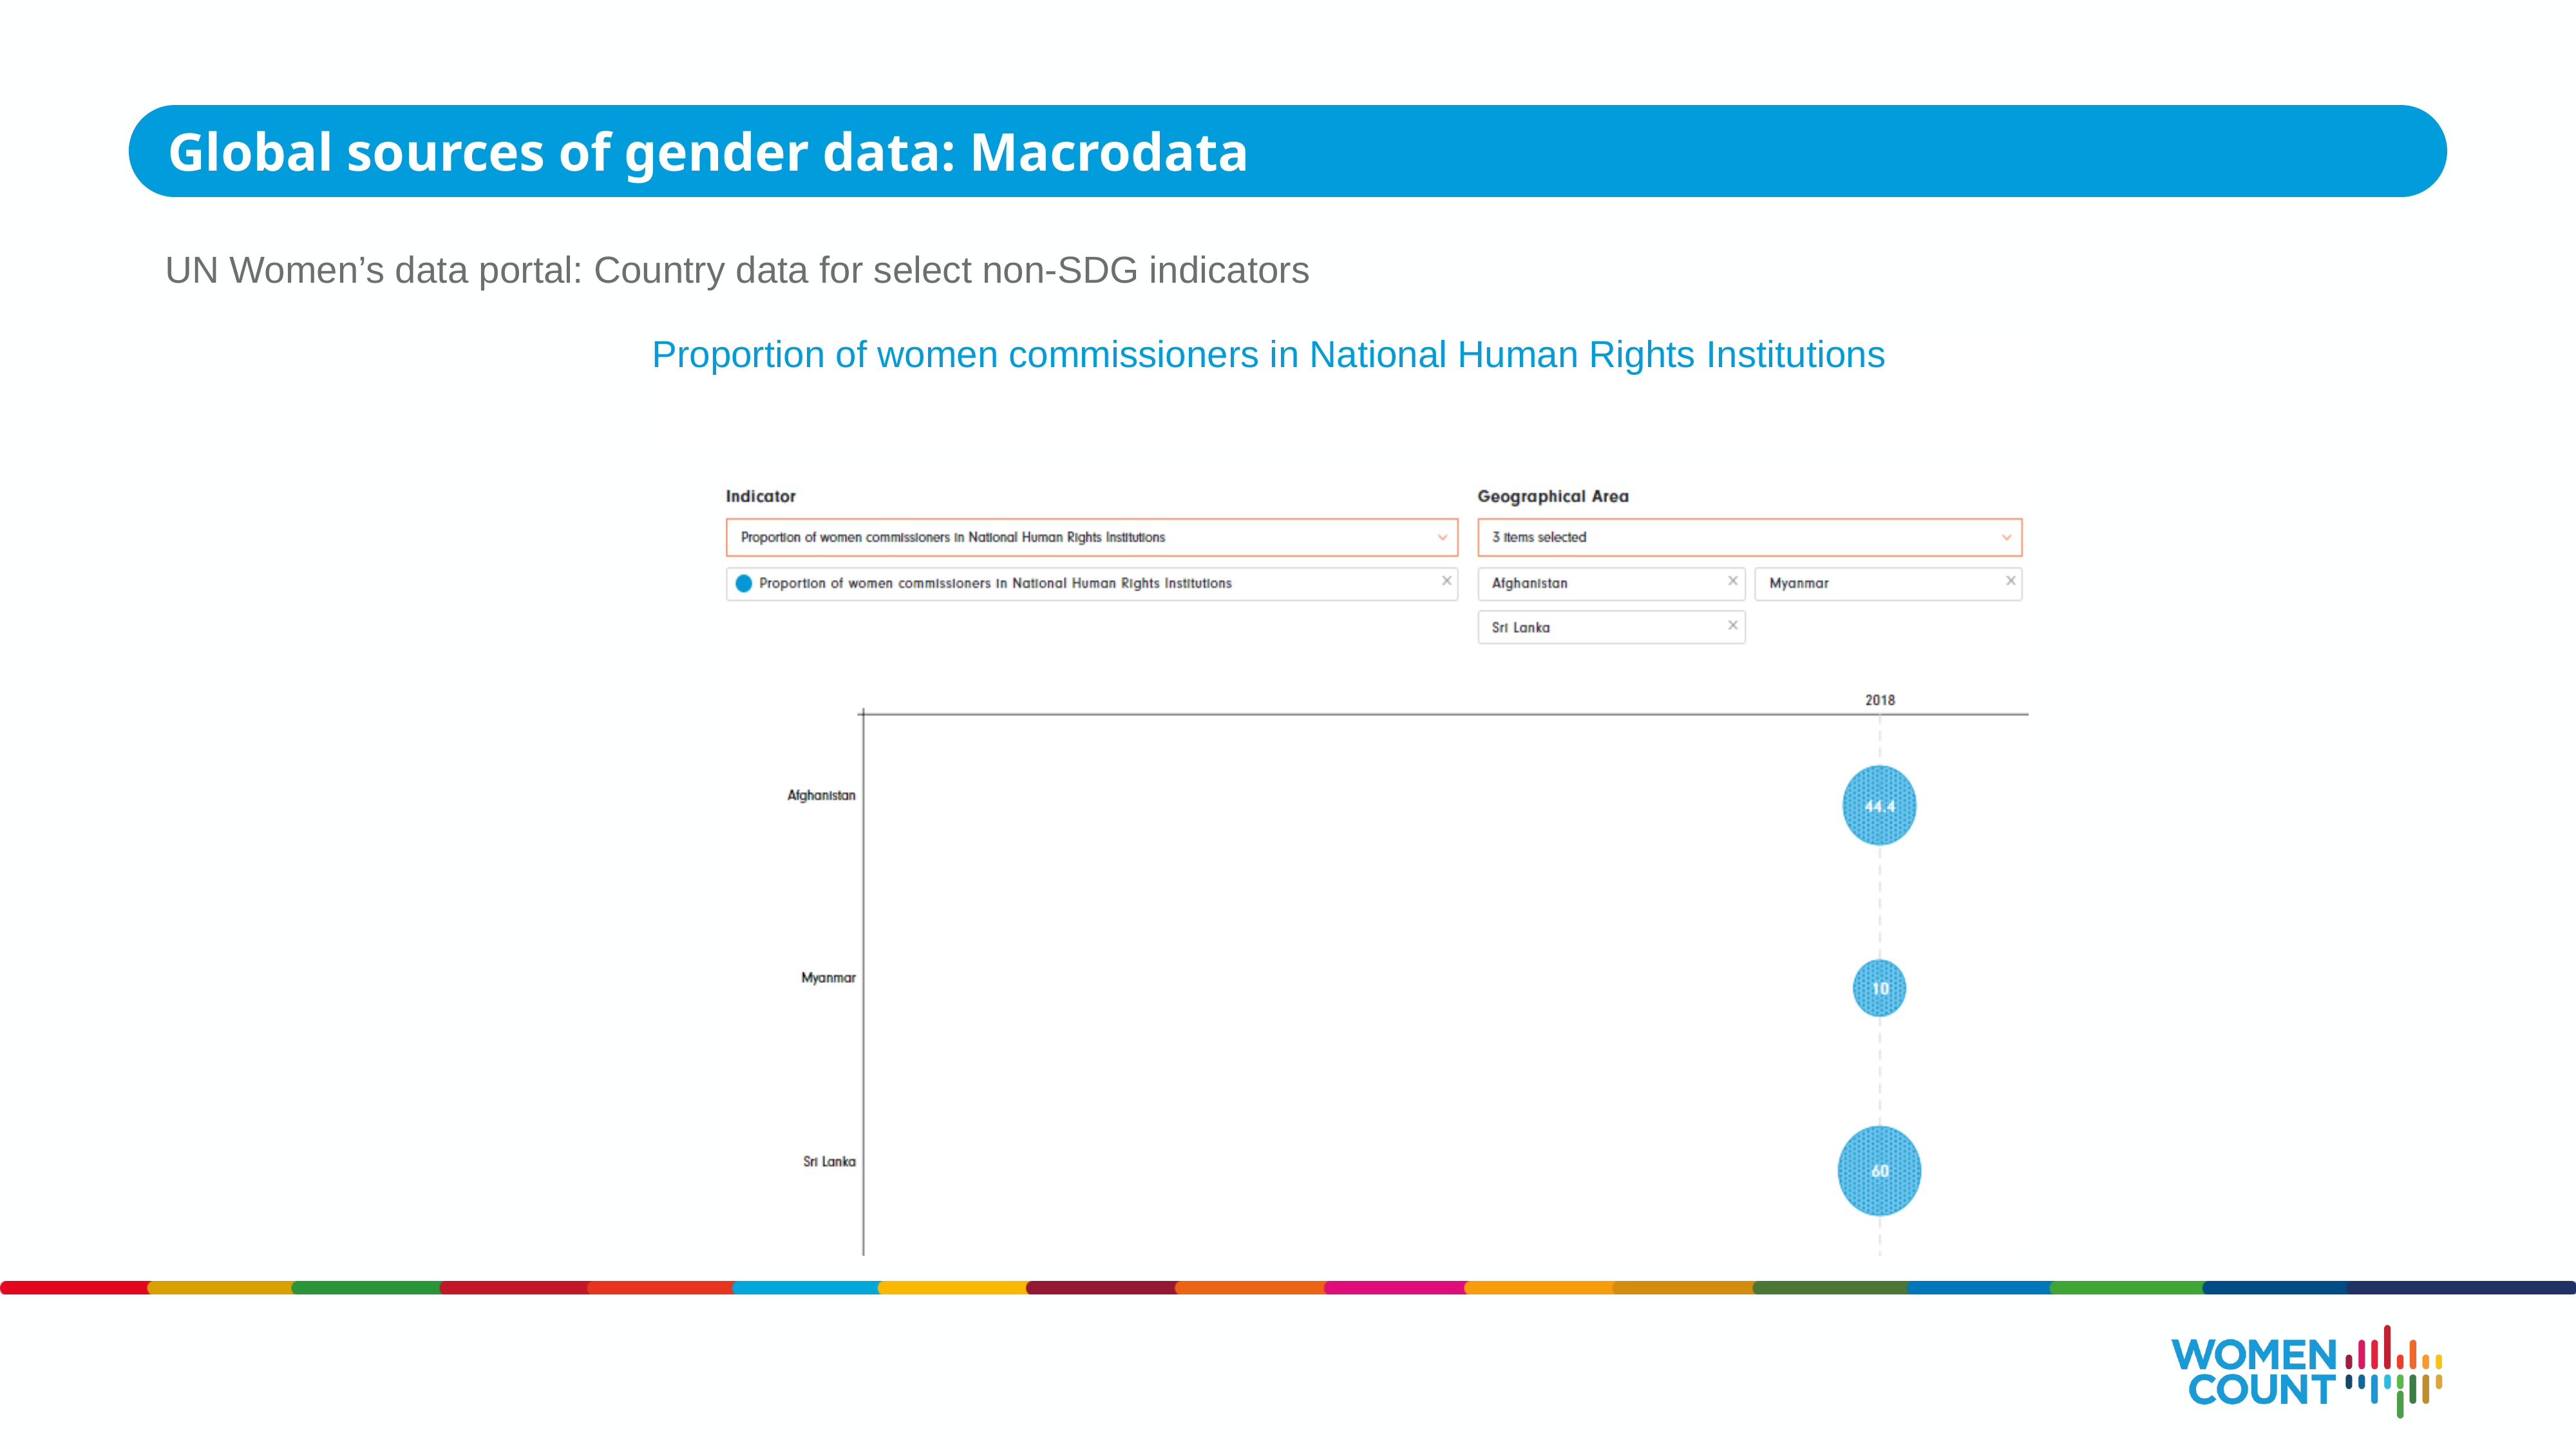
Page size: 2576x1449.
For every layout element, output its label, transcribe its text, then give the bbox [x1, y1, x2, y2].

list Global sources of gender data: Macrodata [167, 119, 2411, 245]
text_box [652, 330, 2029, 1256]
list UN Women’s data portal: Country data for select non-SDG indicators [165, 245, 2409, 291]
